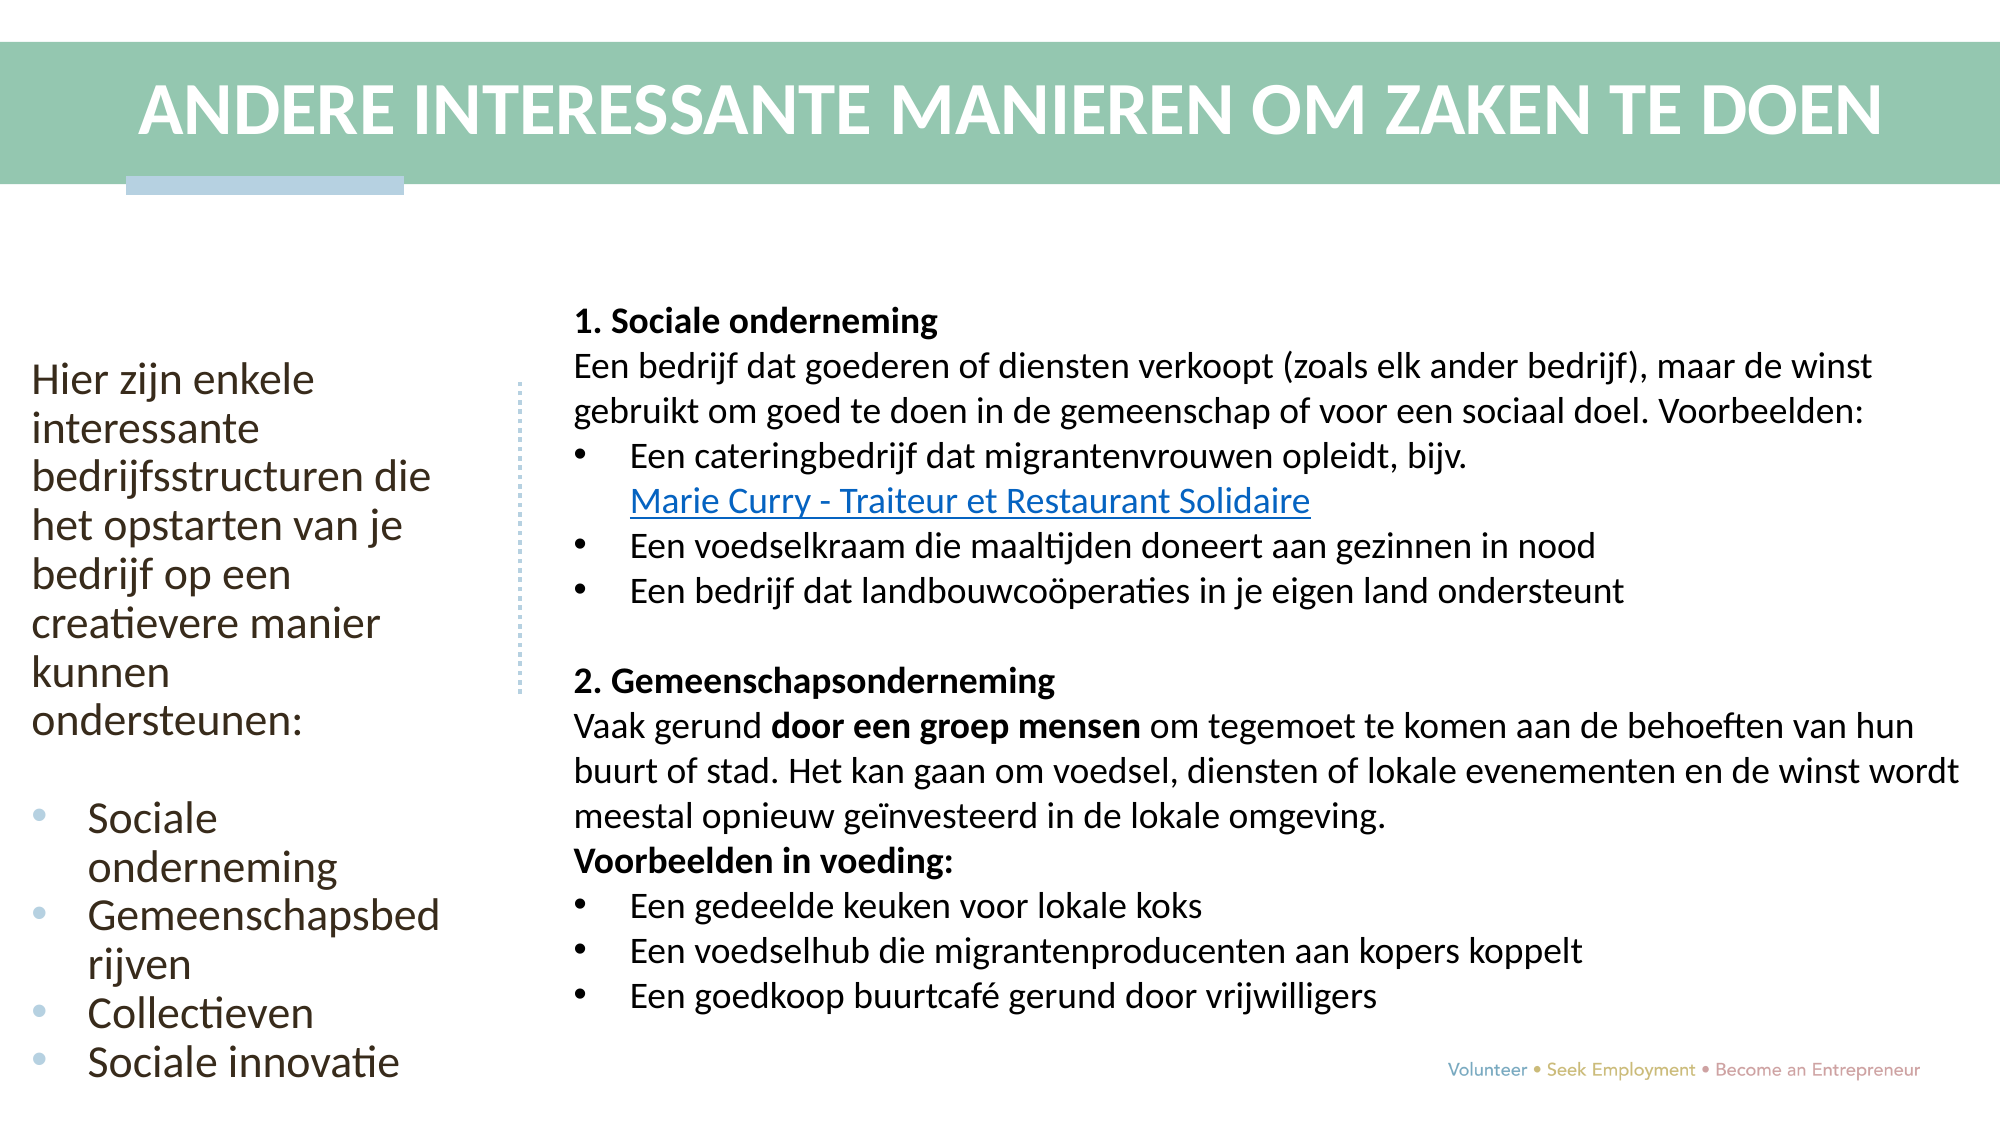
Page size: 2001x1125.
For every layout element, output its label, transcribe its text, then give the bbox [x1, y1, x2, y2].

list ANDERE INTERESSANTE MANIEREN OM ZAKEN TE DOEN [123, 51, 1913, 170]
text_box 1. Sociale onderneming Een bedrijf dat goederen of diensten verkoopt (zoals elk ander bedrijf), maar de winst gebruikt om goed te doen in de gemeenschap of voor een sociaal doel. Voorbeelden: Een cateringbedrijf dat migrantenvrouwen opleidt, bijv. Marie Curry - Traiteur et Restaurant Solidaire Een voedselkraam die maaltijden doneert aan gezinnen in nood Een bedrijf dat landbouwcoöperaties in je eigen land ondersteunt 2. Gemeenschapsonderneming Vaak gerund door een groep mensen om tegemoet te komen aan de behoeften van hun buurt of stad. Het kan gaan om voedsel, diensten of lokale evenementen en de winst wordt meestal opnieuw geïnvesteerd in de lokale omgeving. Voorbeelden in voeding: Een gedeelde keuken voor lokale koks Een voedselhub die migrantenproducenten aan kopers koppelt Een goedkoop buurtcafé gerund door vrijwilligers [558, 288, 2000, 1069]
picture [1418, 1069, 1971, 1103]
text_box Hier zijn enkele interessante bedrijfsstructuren die het opstarten van je bedrijf op een creatievere manier kunnen ondersteunen: Sociale onderneming Gemeenschapsbedrijven Collectieven Sociale innovatie [16, 347, 466, 599]
text_box [0, 599, 1104, 1125]
